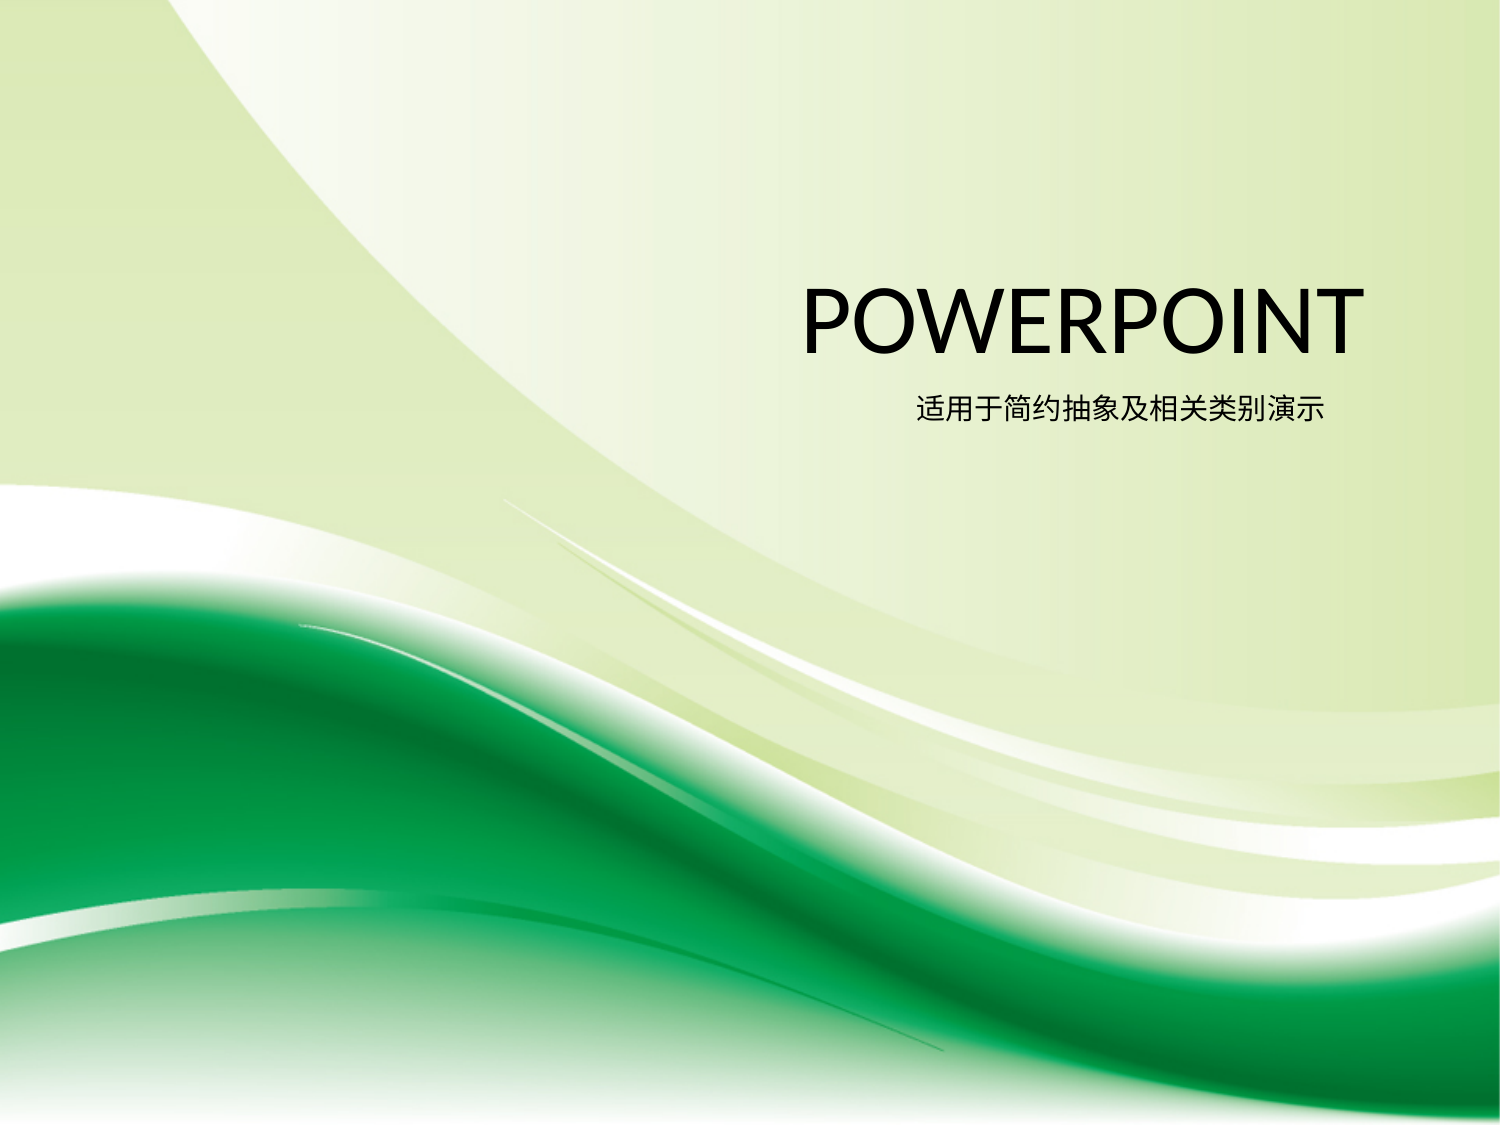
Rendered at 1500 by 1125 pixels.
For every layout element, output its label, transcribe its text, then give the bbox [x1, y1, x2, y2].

text_box 适用于简约抽象及相关类别演示 [796, 383, 1477, 433]
text_box POWERPOINT [785, 246, 1442, 381]
picture [0, 0, 1500, 1125]
